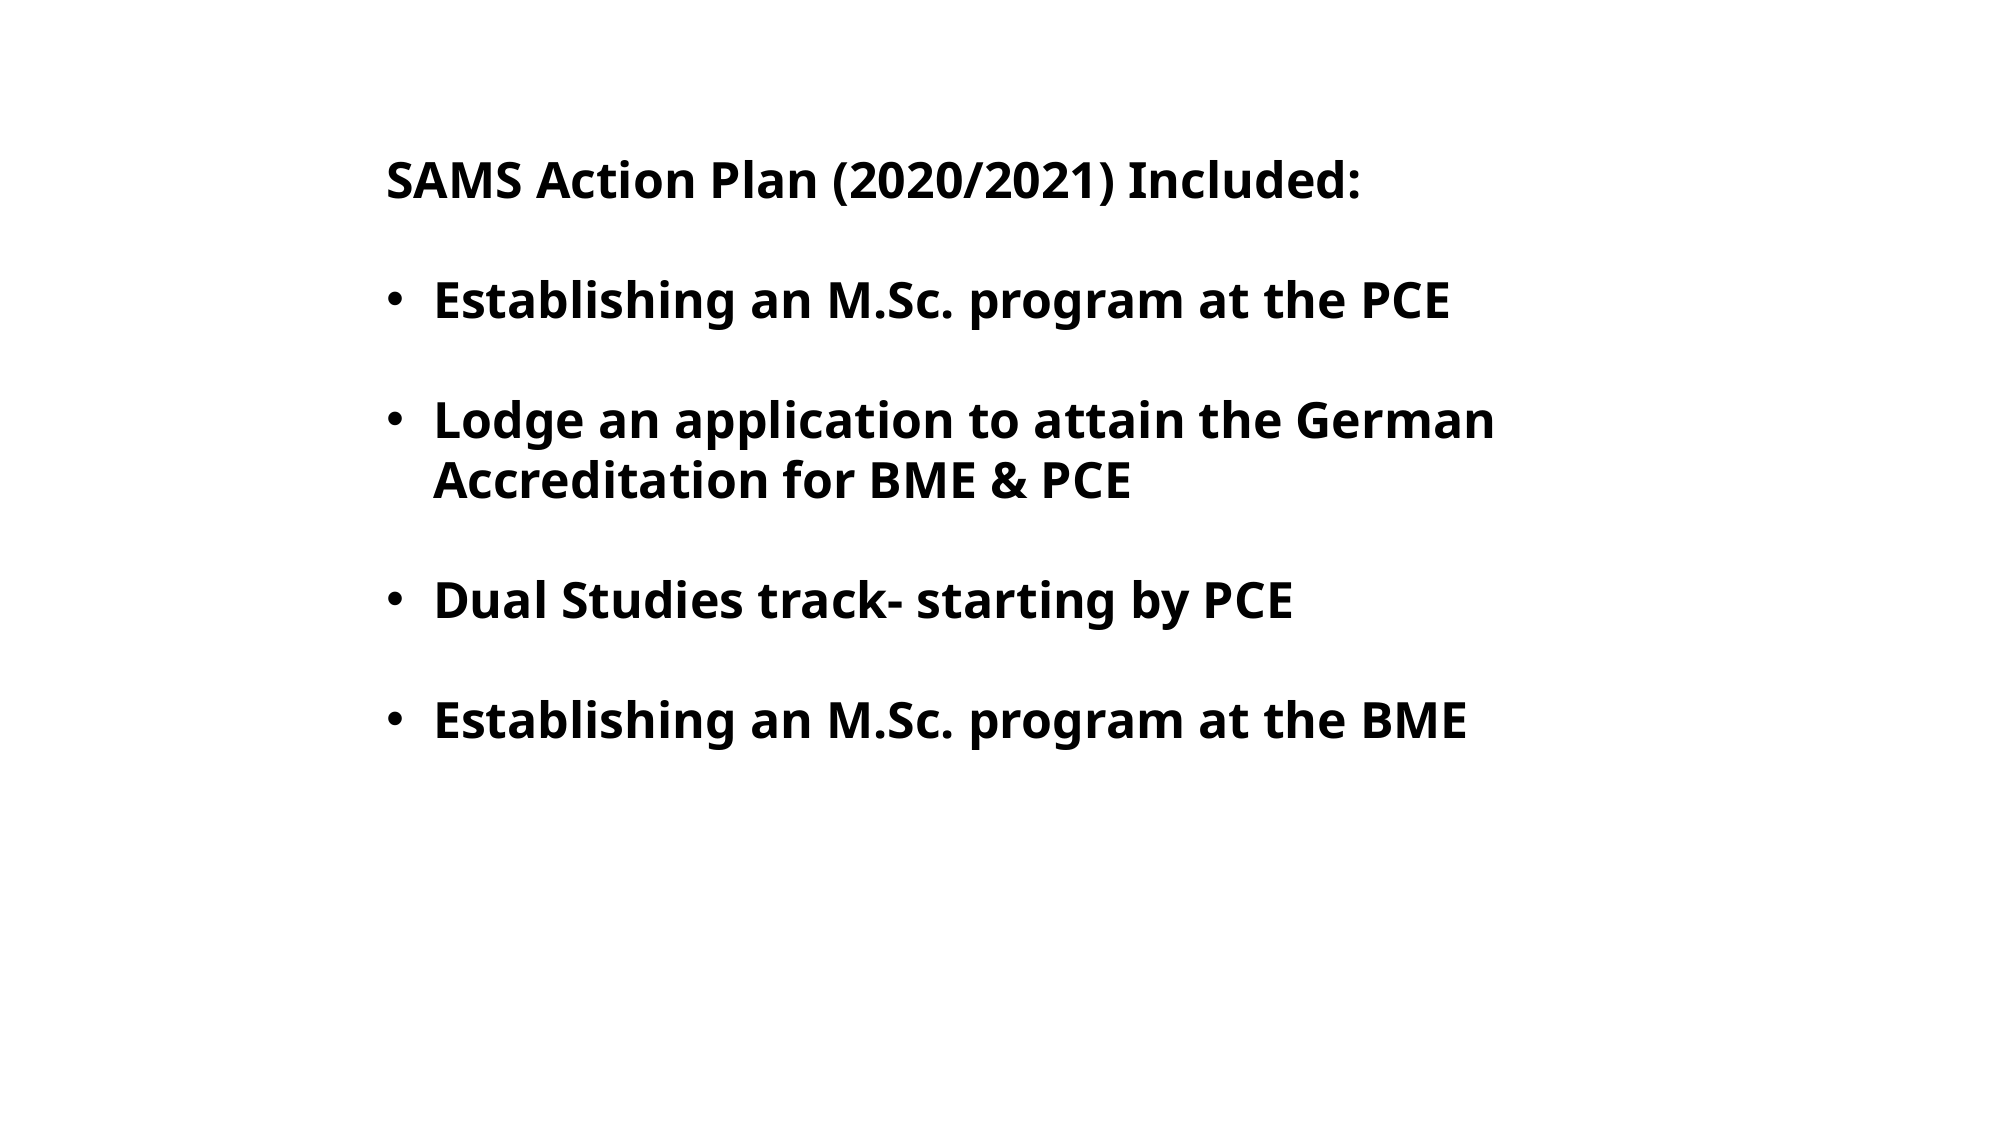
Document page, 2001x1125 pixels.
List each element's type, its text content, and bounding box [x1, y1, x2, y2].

text_box SAMS Action Plan (2020/2021) Included: Establishing an M.Sc. program at the PCE Lodge an application to attain the German Accreditation for BME & PCE Dual Studies track- starting by PCE Establishing an M.Sc. program at the BME [371, 140, 1662, 981]
